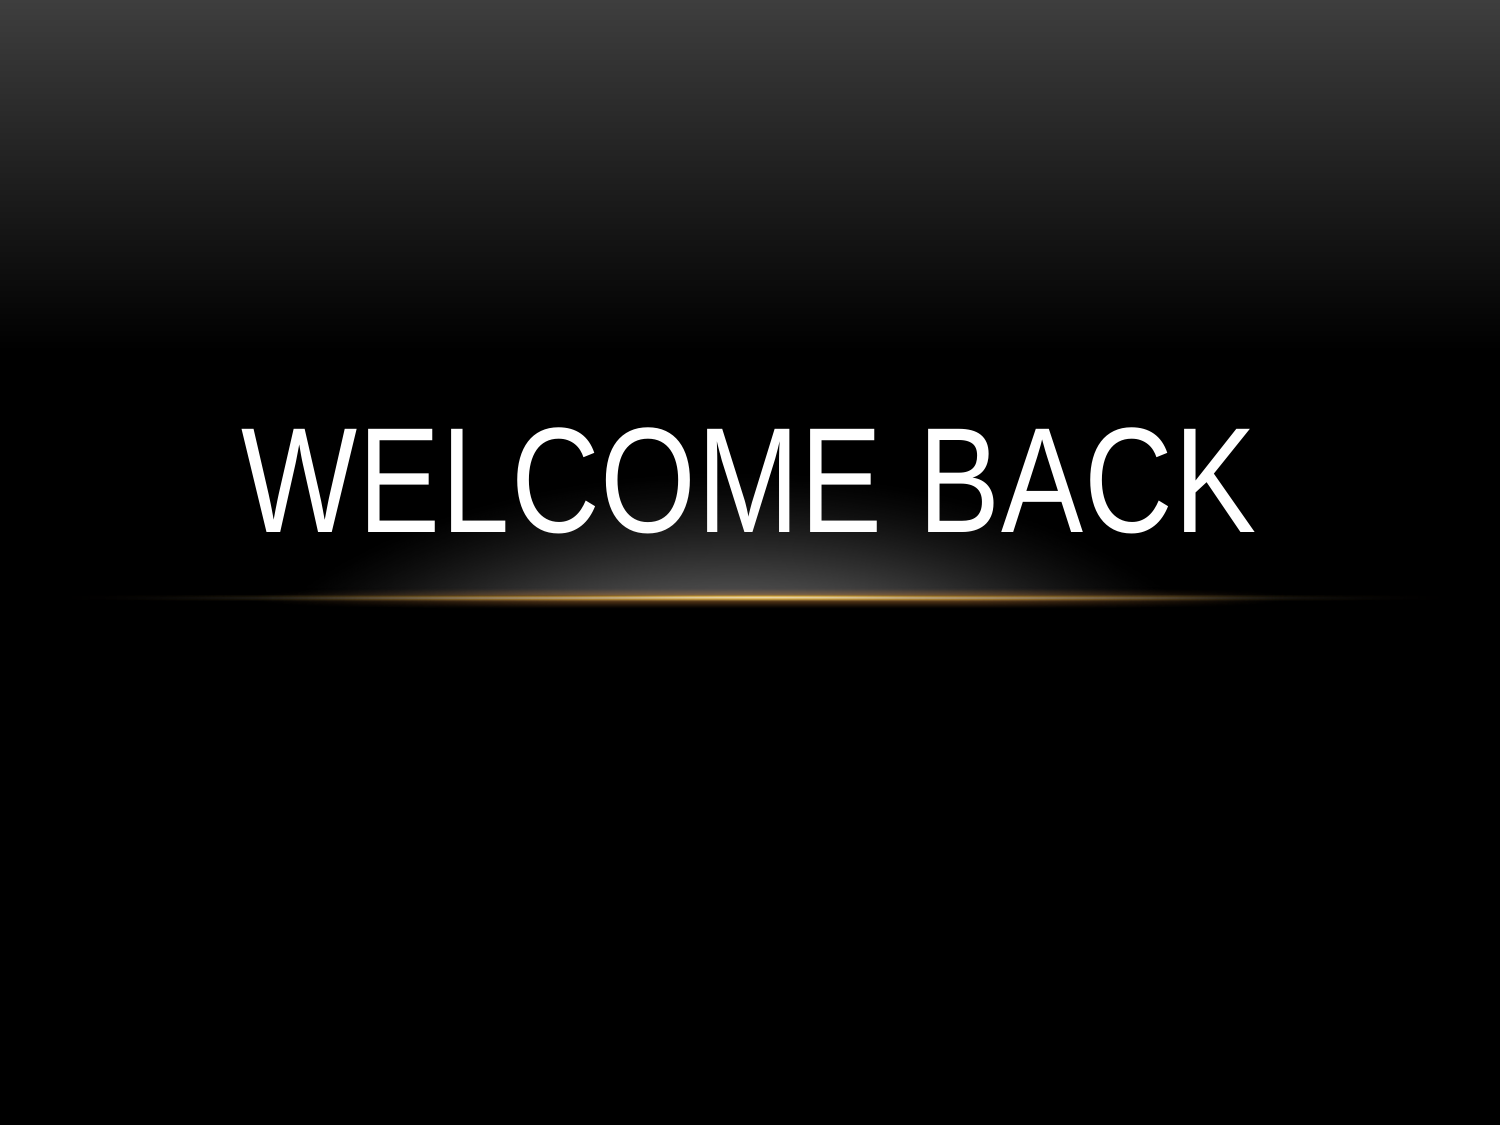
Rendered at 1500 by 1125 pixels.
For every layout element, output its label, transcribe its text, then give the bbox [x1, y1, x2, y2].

title Welcome back [112, 329, 1388, 571]
picture [0, 0, 1500, 750]
